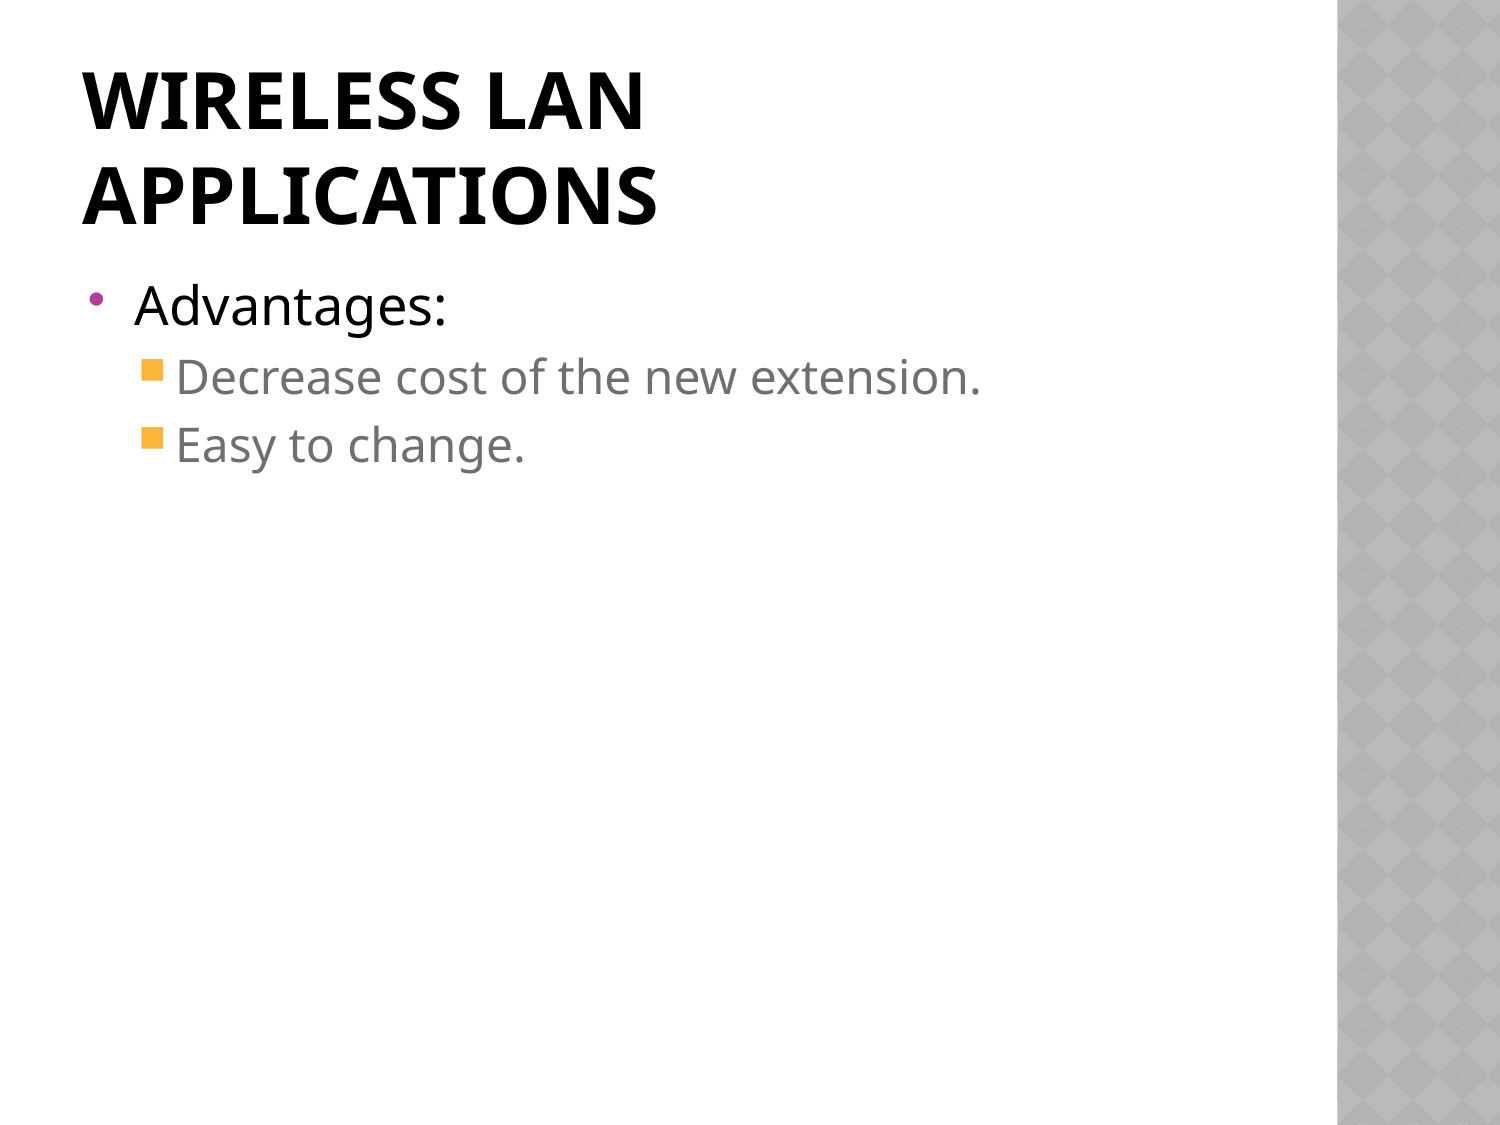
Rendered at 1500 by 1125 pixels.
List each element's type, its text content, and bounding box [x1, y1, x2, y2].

list Advantages: Decrease cost of the new extension. Easy to change. [75, 264, 1263, 1059]
title Wireless LAN applications [75, 52, 1263, 240]
